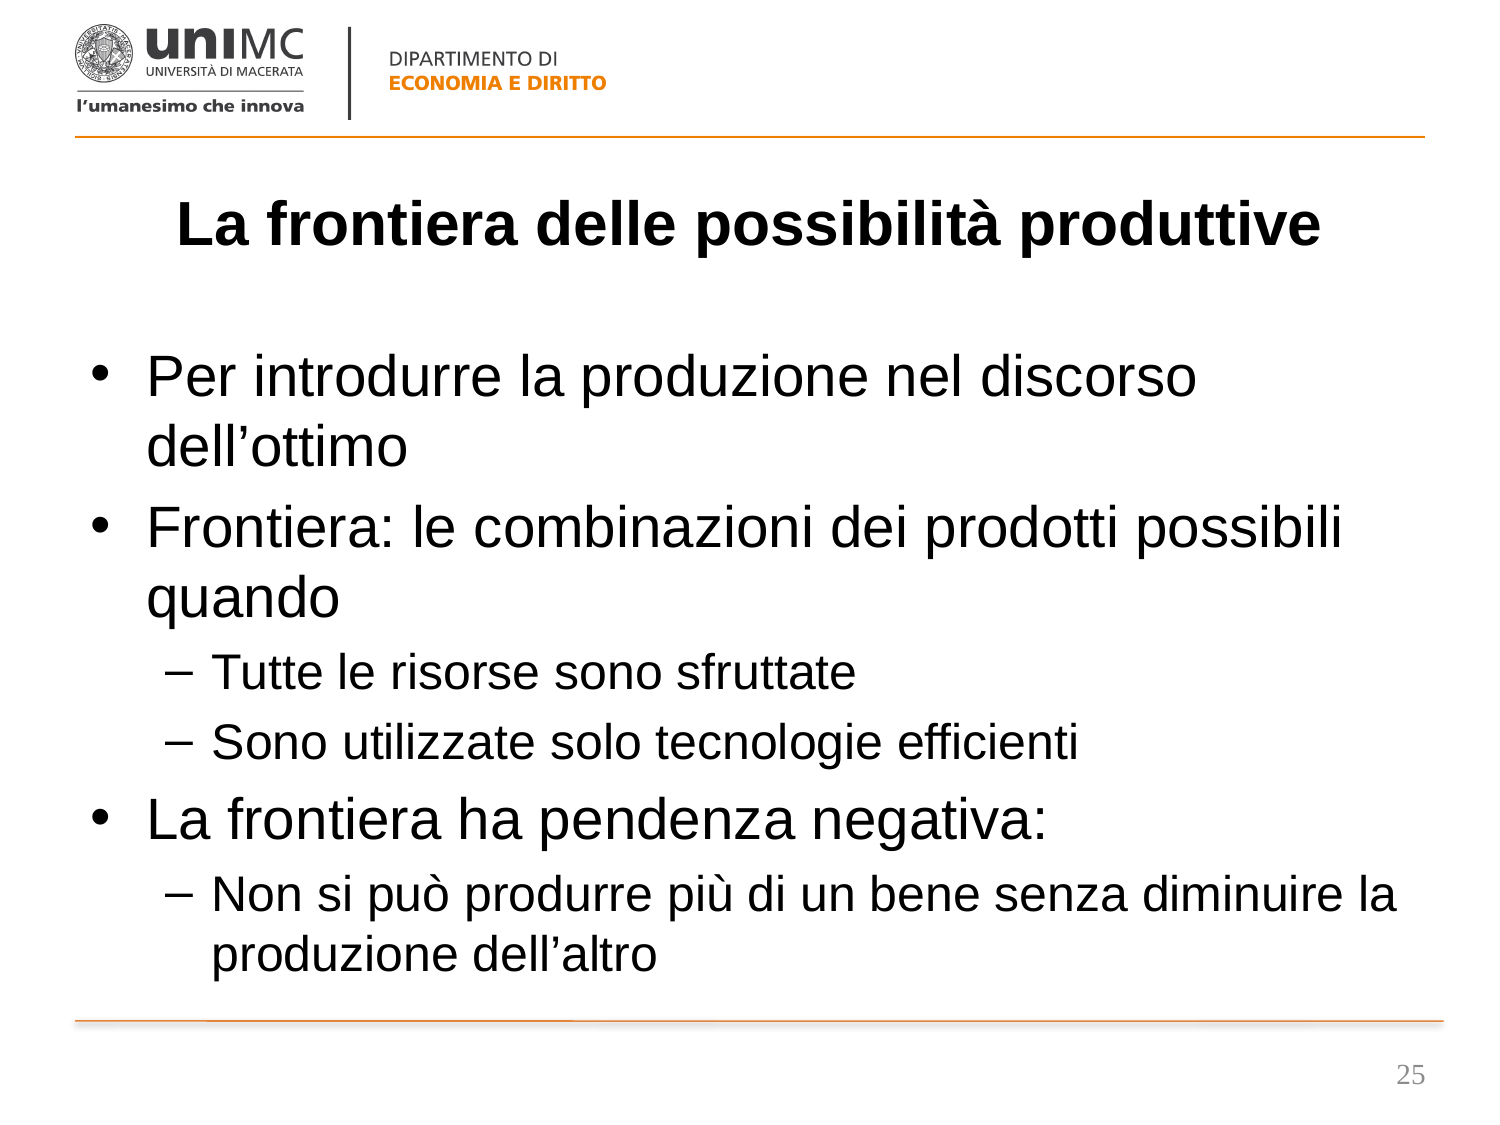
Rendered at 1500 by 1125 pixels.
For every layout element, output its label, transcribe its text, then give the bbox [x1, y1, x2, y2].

picture [75, 24, 1425, 138]
list Per introdurre la produzione nel discorso dell’ottimo Frontiera: le combinazioni dei prodotti possibili quando Tutte le risorse sono sfruttate Sono utilizzate solo tecnologie efficienti La frontiera ha pendenza negativa: Non si può produrre più di un bene senza diminuire la produzione dell’altro [75, 330, 1425, 1073]
slide_number 25 [1091, 1042, 1442, 1103]
title La frontiera delle possibilità produttive [75, 174, 1425, 267]
